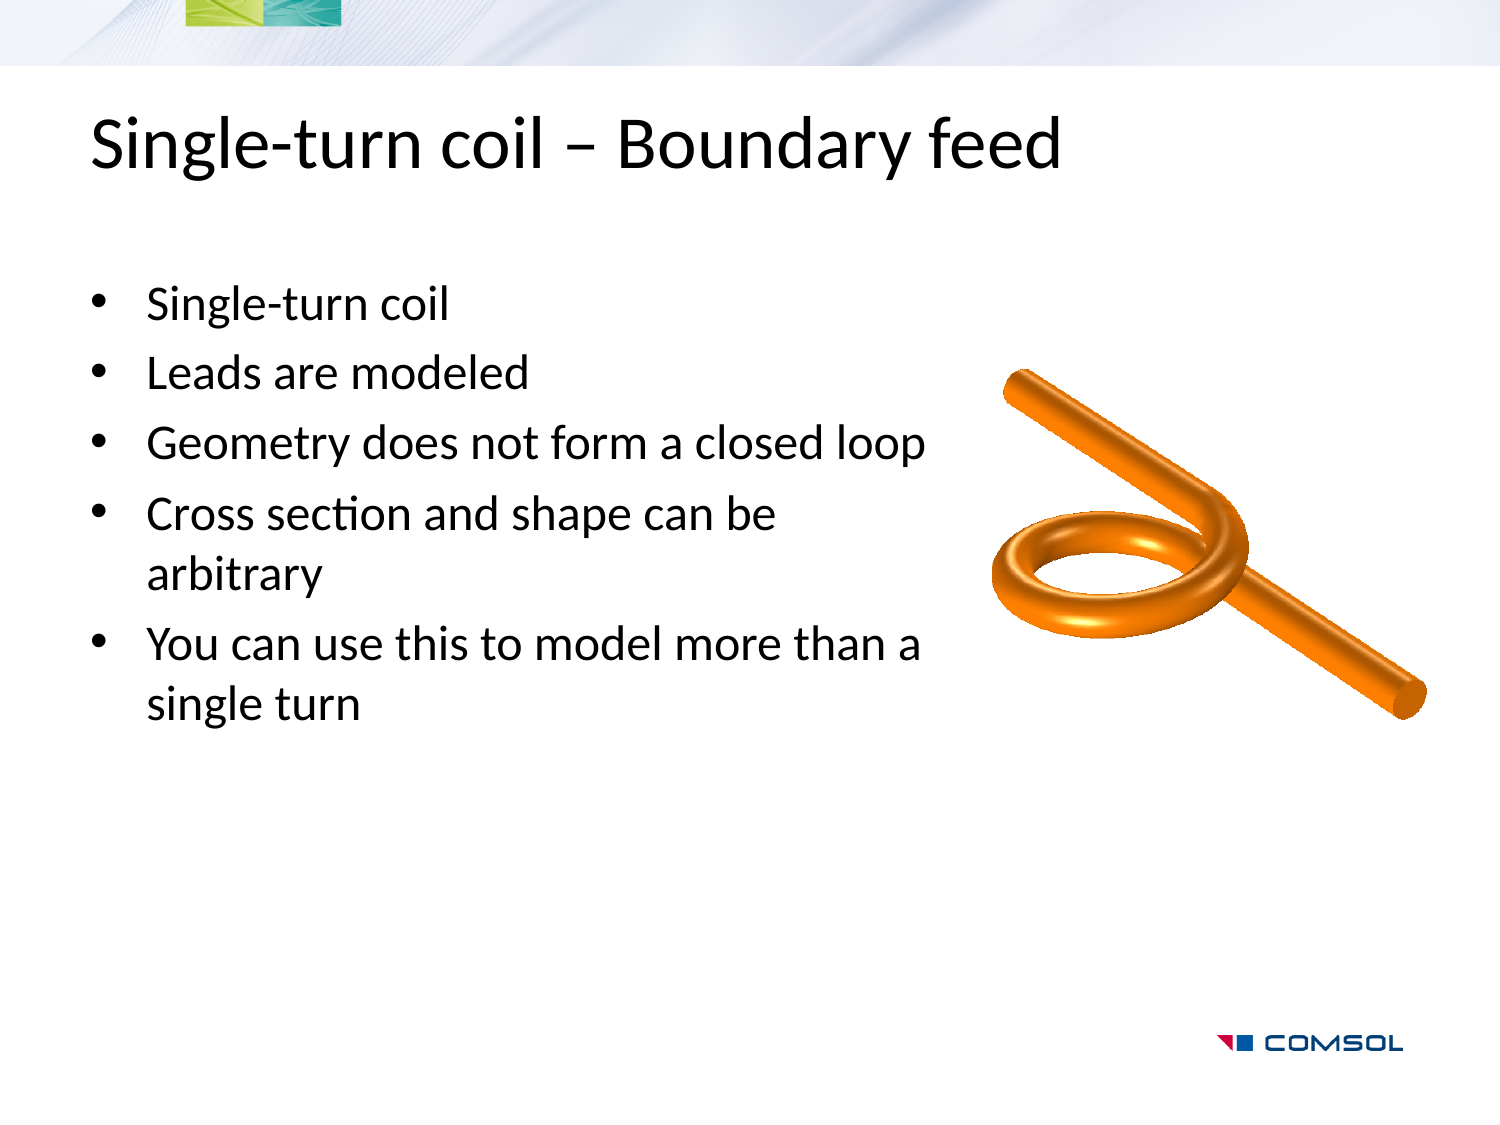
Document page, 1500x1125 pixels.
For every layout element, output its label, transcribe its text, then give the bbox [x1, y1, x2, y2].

list Single-turn coil Leads are modeled Geometry does not form a closed loop Cross section and shape can be arbitrary You can use this to model more than a single turn [75, 262, 975, 1005]
picture [0, 0, 1500, 1125]
title Single-turn coil – Boundary feed [75, 45, 1425, 233]
